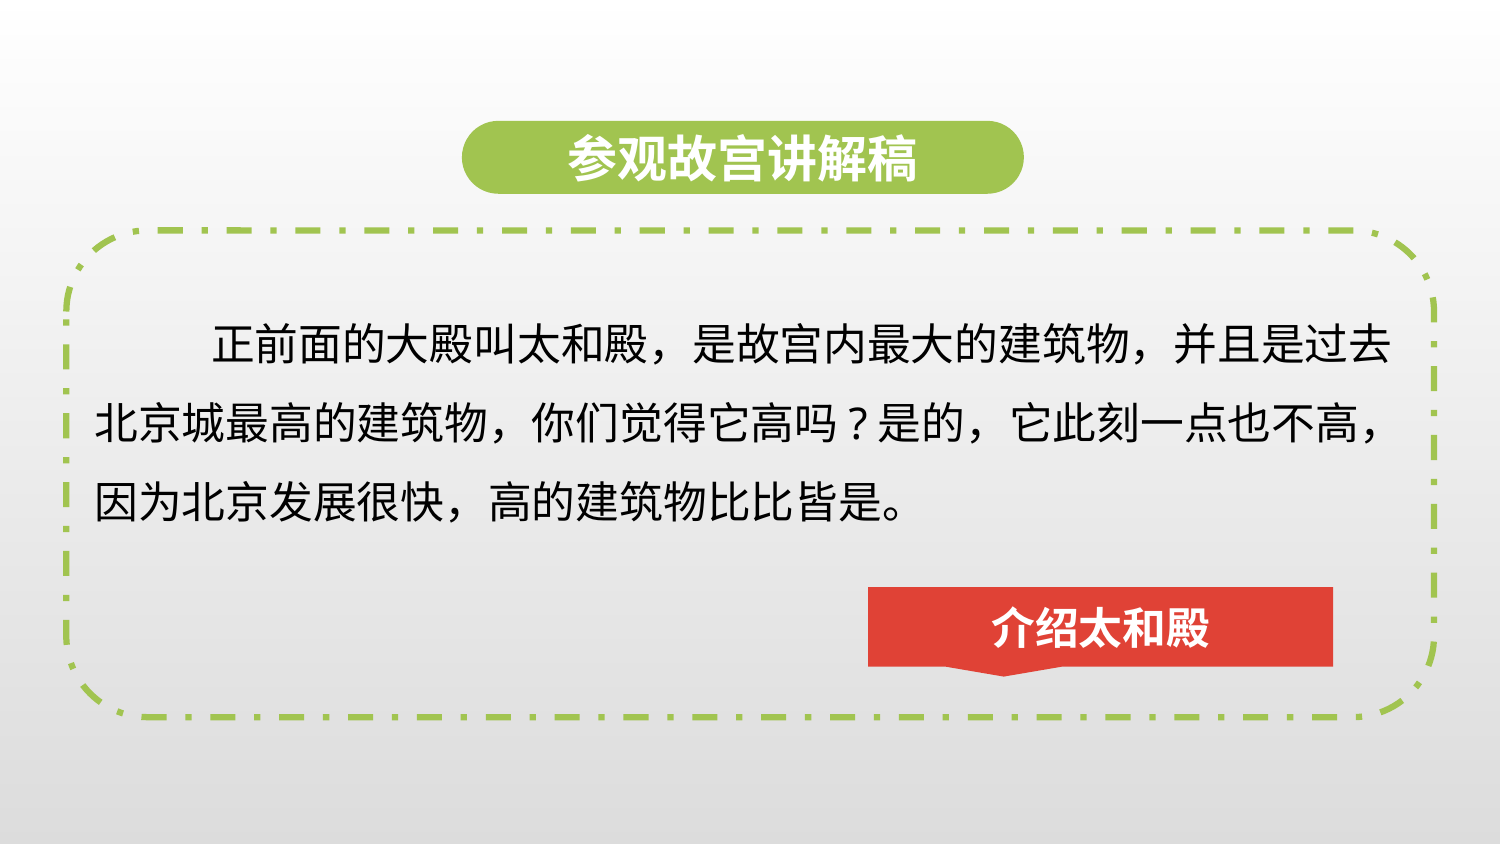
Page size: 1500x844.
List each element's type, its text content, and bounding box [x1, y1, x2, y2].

text_box [65, 229, 1436, 719]
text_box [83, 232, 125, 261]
text_box 参观故宫讲解稿 [460, 119, 1025, 195]
text_box 介绍太和殿 [867, 586, 1334, 678]
text_box 正前面的大殿叫太和殿，是故宫内最大的建筑物，并且是过去北京城最高的建筑物，你们觉得它高吗?是的，它此刻一点也不高，因为北京发展很快，高的建筑物比比皆是。 [1377, 232, 1435, 298]
